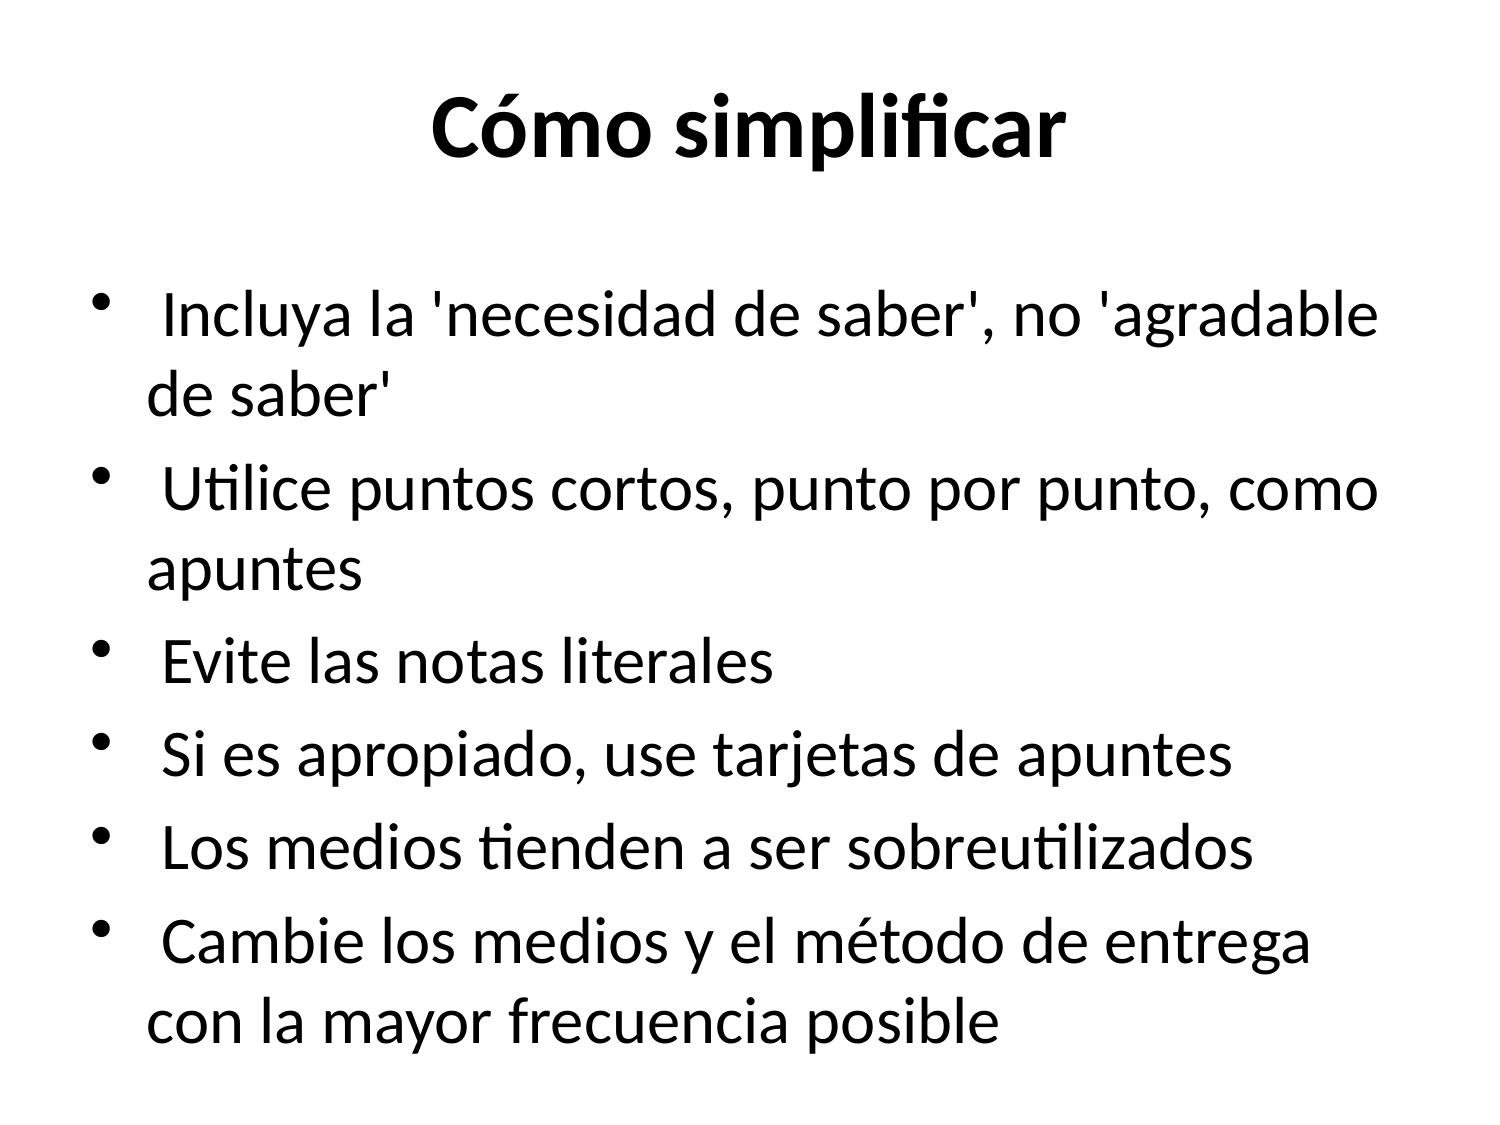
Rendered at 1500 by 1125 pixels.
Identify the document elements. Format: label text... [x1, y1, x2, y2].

title Cómo simplificar [74, 44, 1426, 197]
list Incluya la 'necesidad de saber', no 'agradable de saber' Utilice puntos cortos, punto por punto, como apuntes Evite las notas literales Si es apropiado, use tarjetas de apuntes Los medios tienden a ser sobreutilizados Cambie los medios y el método de entrega con la mayor frecuencia posible [74, 262, 1426, 1006]
